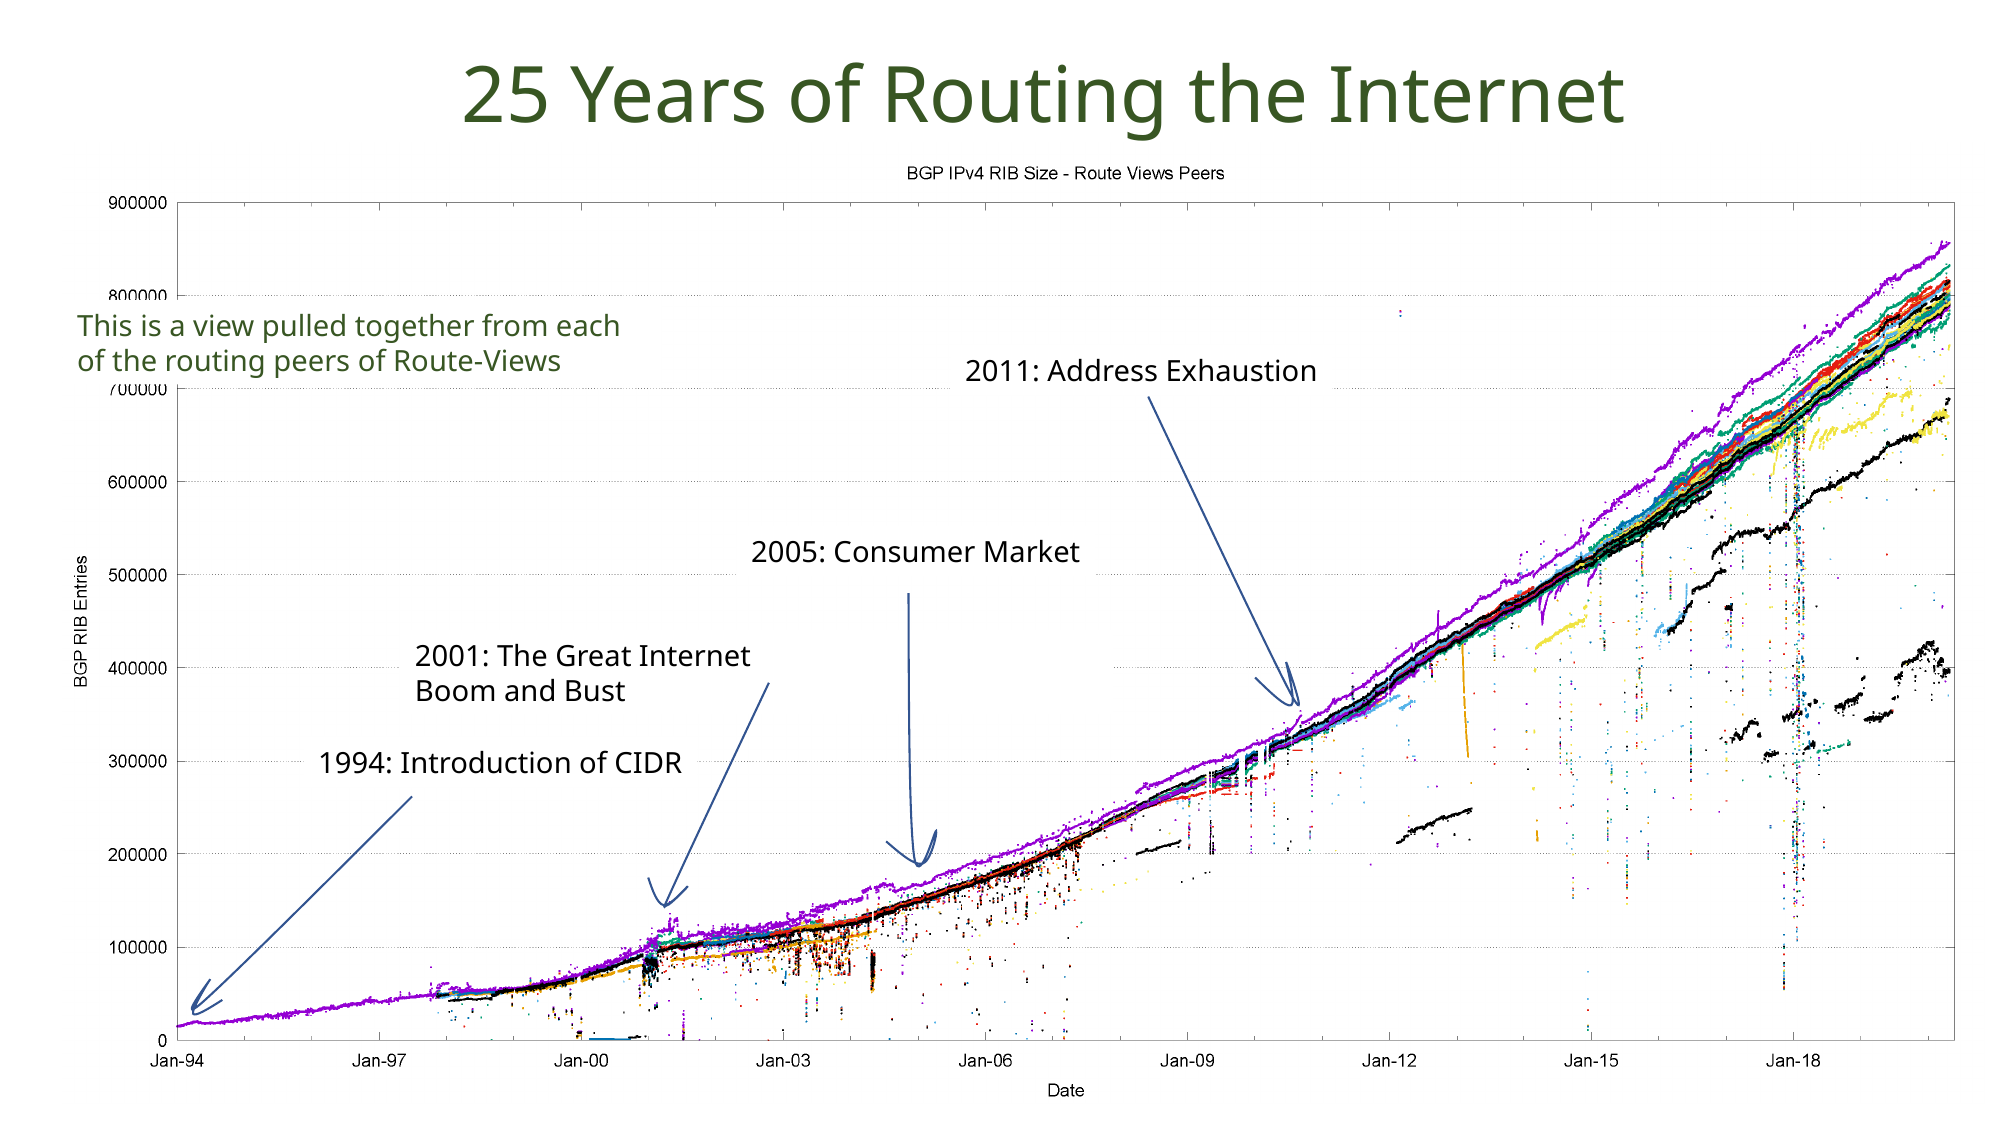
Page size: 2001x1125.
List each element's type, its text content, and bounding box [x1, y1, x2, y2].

text_box 25 Years of Routing the Internet [446, 37, 1642, 142]
picture [62, 142, 1985, 1104]
